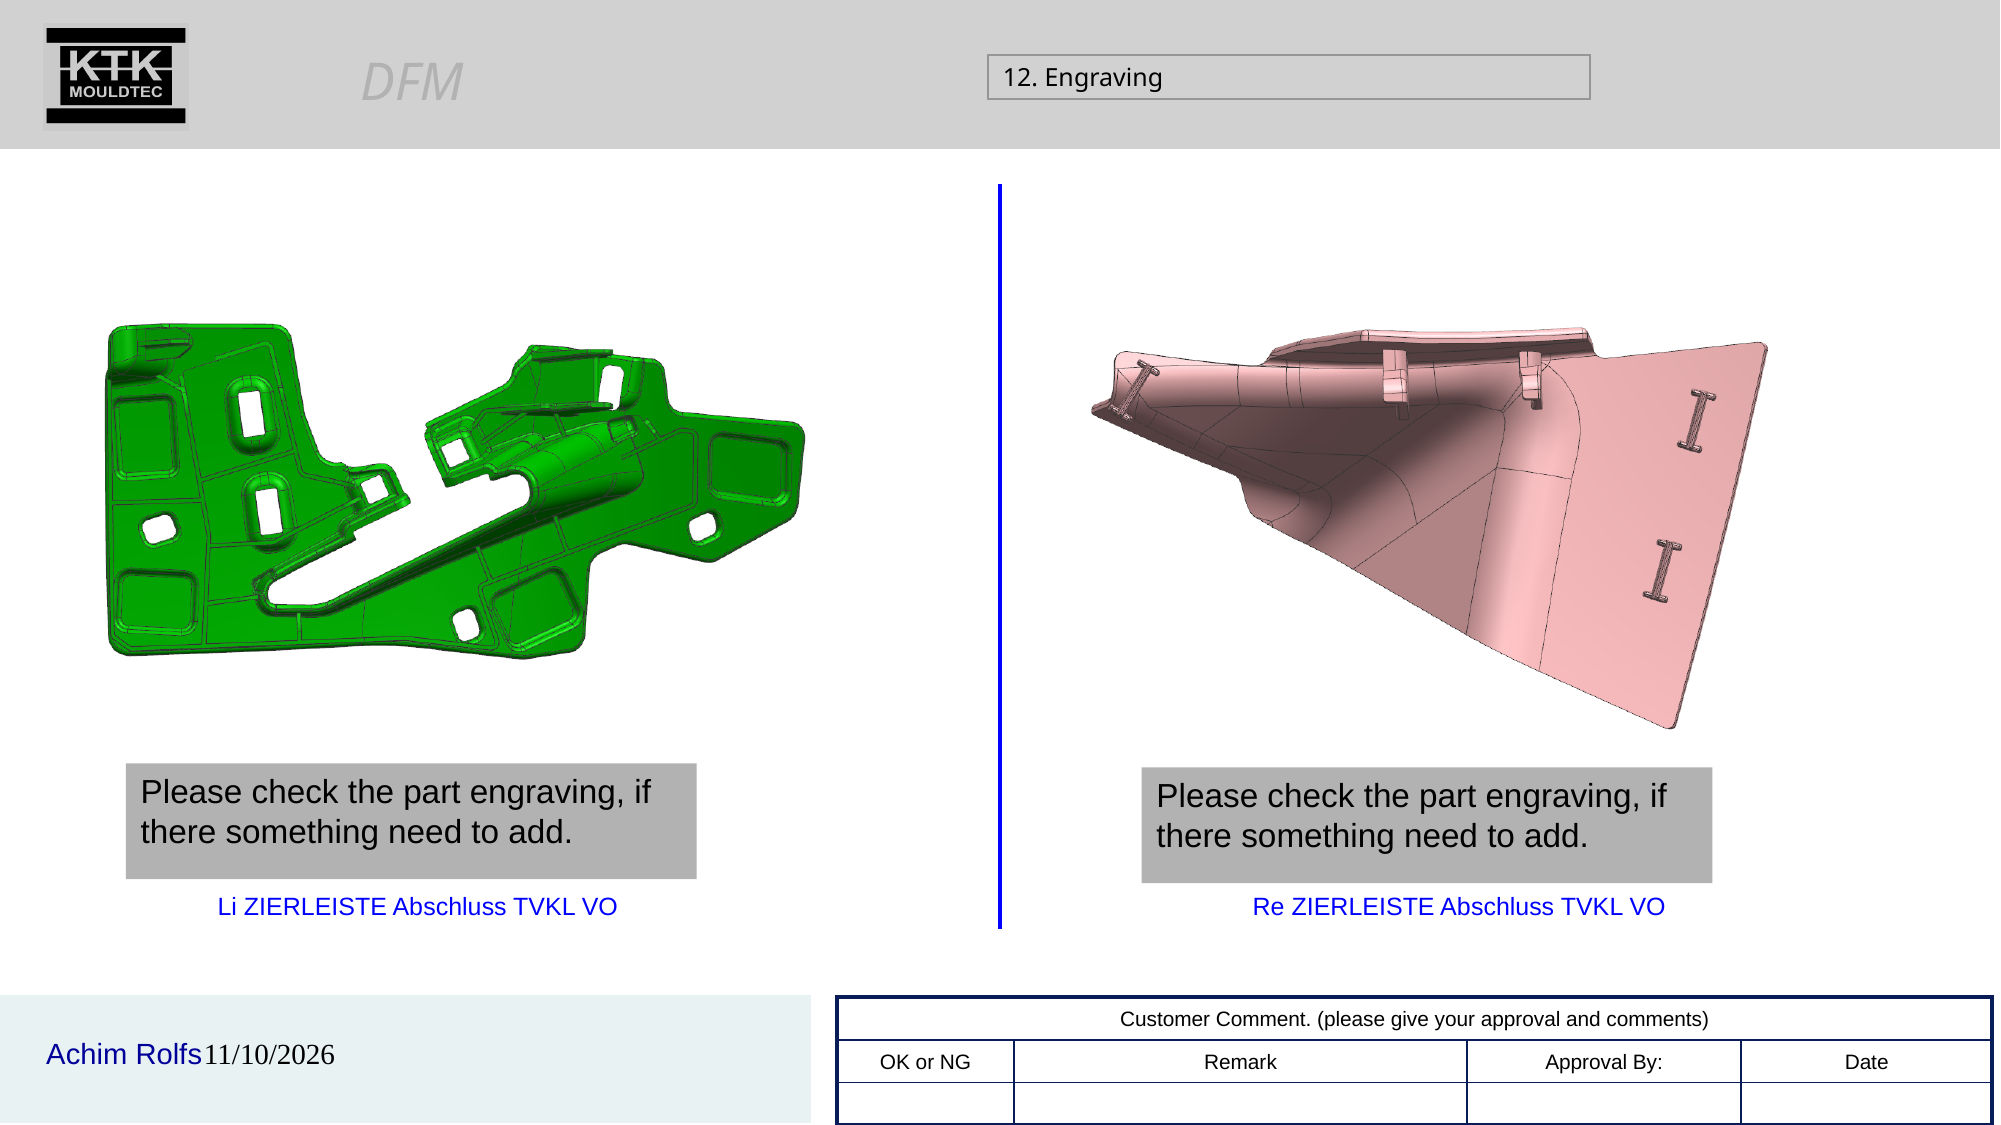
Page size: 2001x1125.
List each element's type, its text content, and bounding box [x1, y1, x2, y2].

picture [66, 290, 828, 688]
text_box Please check the part engraving, if there something need to add. [1141, 767, 1713, 884]
text_box Re ZIERLEISTE Abschluss TVKL VO [1237, 884, 1682, 928]
text_box Please check the part engraving, if there something need to add. [125, 763, 697, 880]
text_box Li ZIERLEISTE Abschluss TVKL VO [202, 883, 634, 928]
text_box 12. Engraving [988, 54, 1591, 100]
slide_number [188, 1027, 433, 1106]
picture [1058, 278, 1812, 749]
